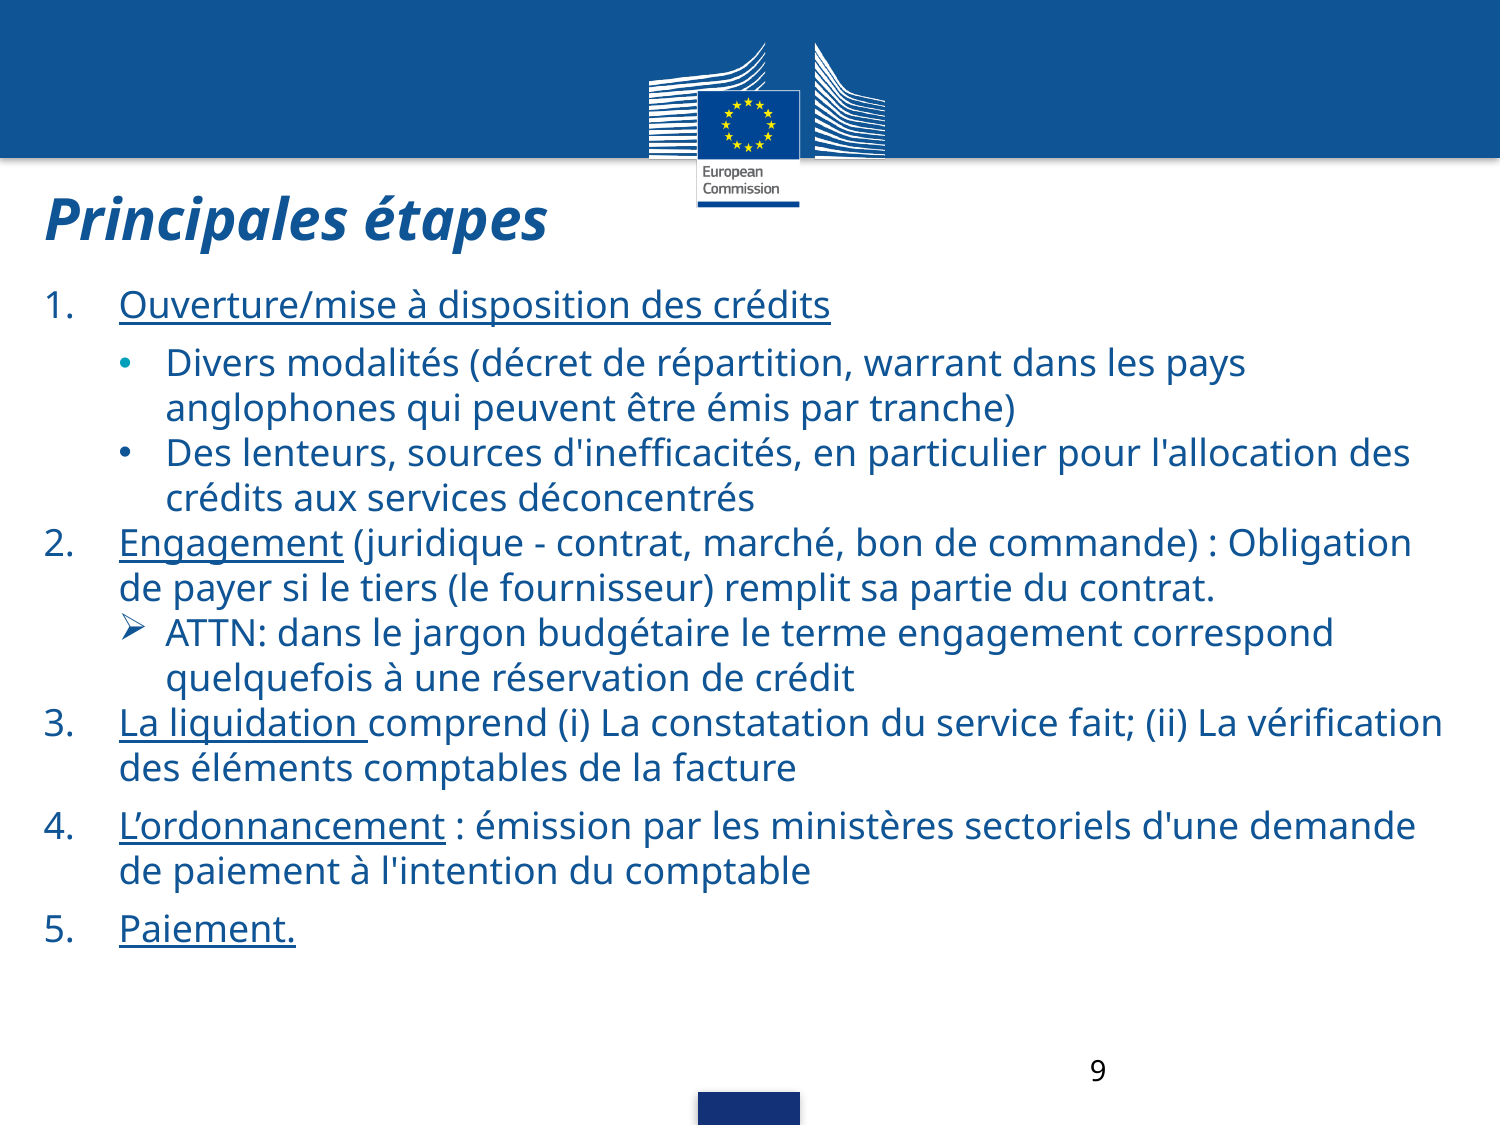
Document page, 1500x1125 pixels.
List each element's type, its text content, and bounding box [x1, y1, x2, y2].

title Principales étapes [29, 123, 1380, 278]
list Ouverture/mise à disposition des crédits Divers modalités (décret de répartition, warrant dans les pays anglophones qui peuvent être émis par tranche) Des lenteurs, sources d'inefficacités, en particulier pour l'allocation des crédits aux services déconcentrés Engagement (juridique - contrat, marché, bon de commande) : Obligation de payer si le tiers (le fournisseur) remplit sa partie du contrat. ATTN: dans le jargon budgétaire le terme engagement correspond quelquefois à une réservation de crédit La liquidation comprend (i) La constatation du service fait; (ii) La vérification des éléments comptables de la facture L’ordonnancement : émission par les ministères sectoriels d'une demande de paiement à l'intention du comptable Paiement. [28, 278, 1465, 1125]
picture [649, 42, 885, 123]
